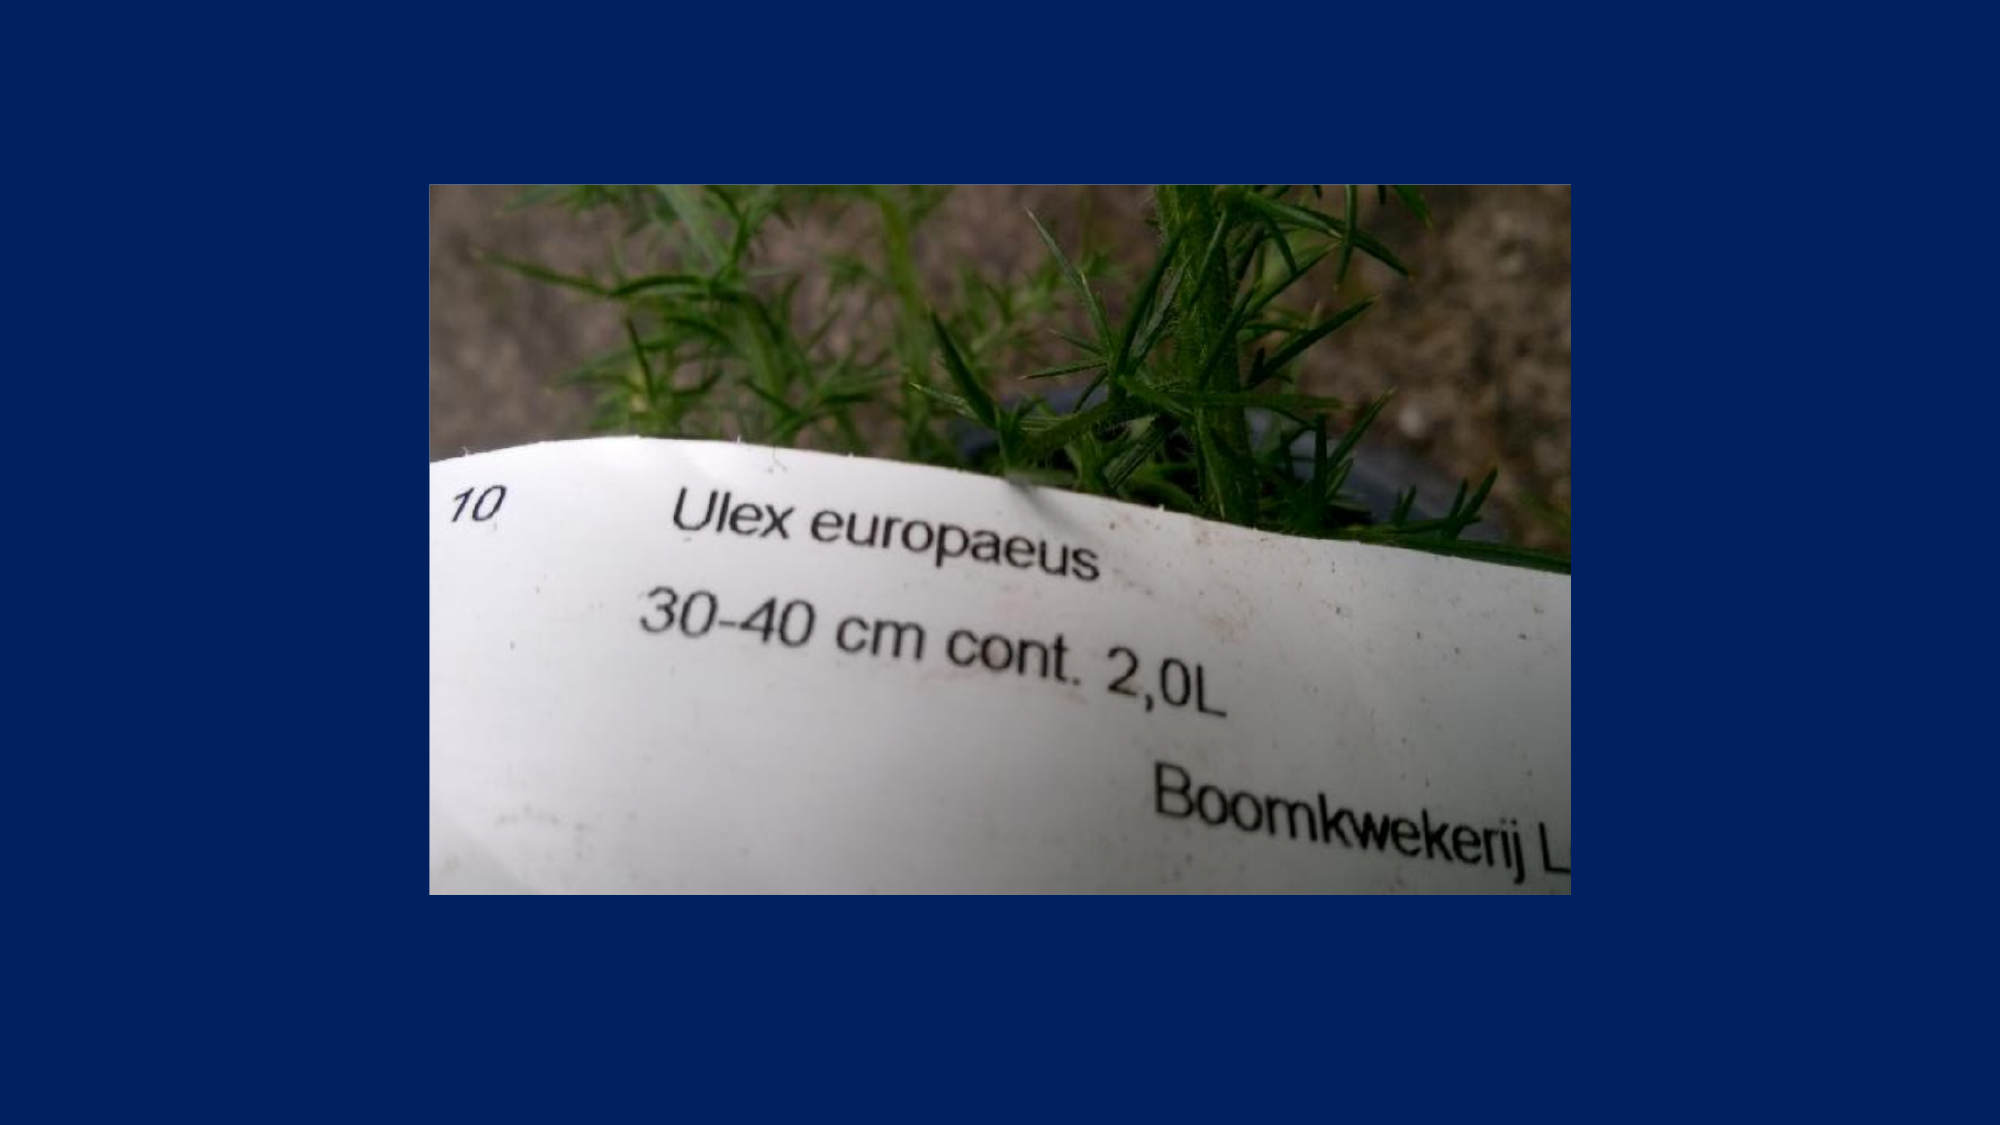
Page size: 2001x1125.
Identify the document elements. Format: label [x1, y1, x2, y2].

picture [431, 0, 1571, 1110]
